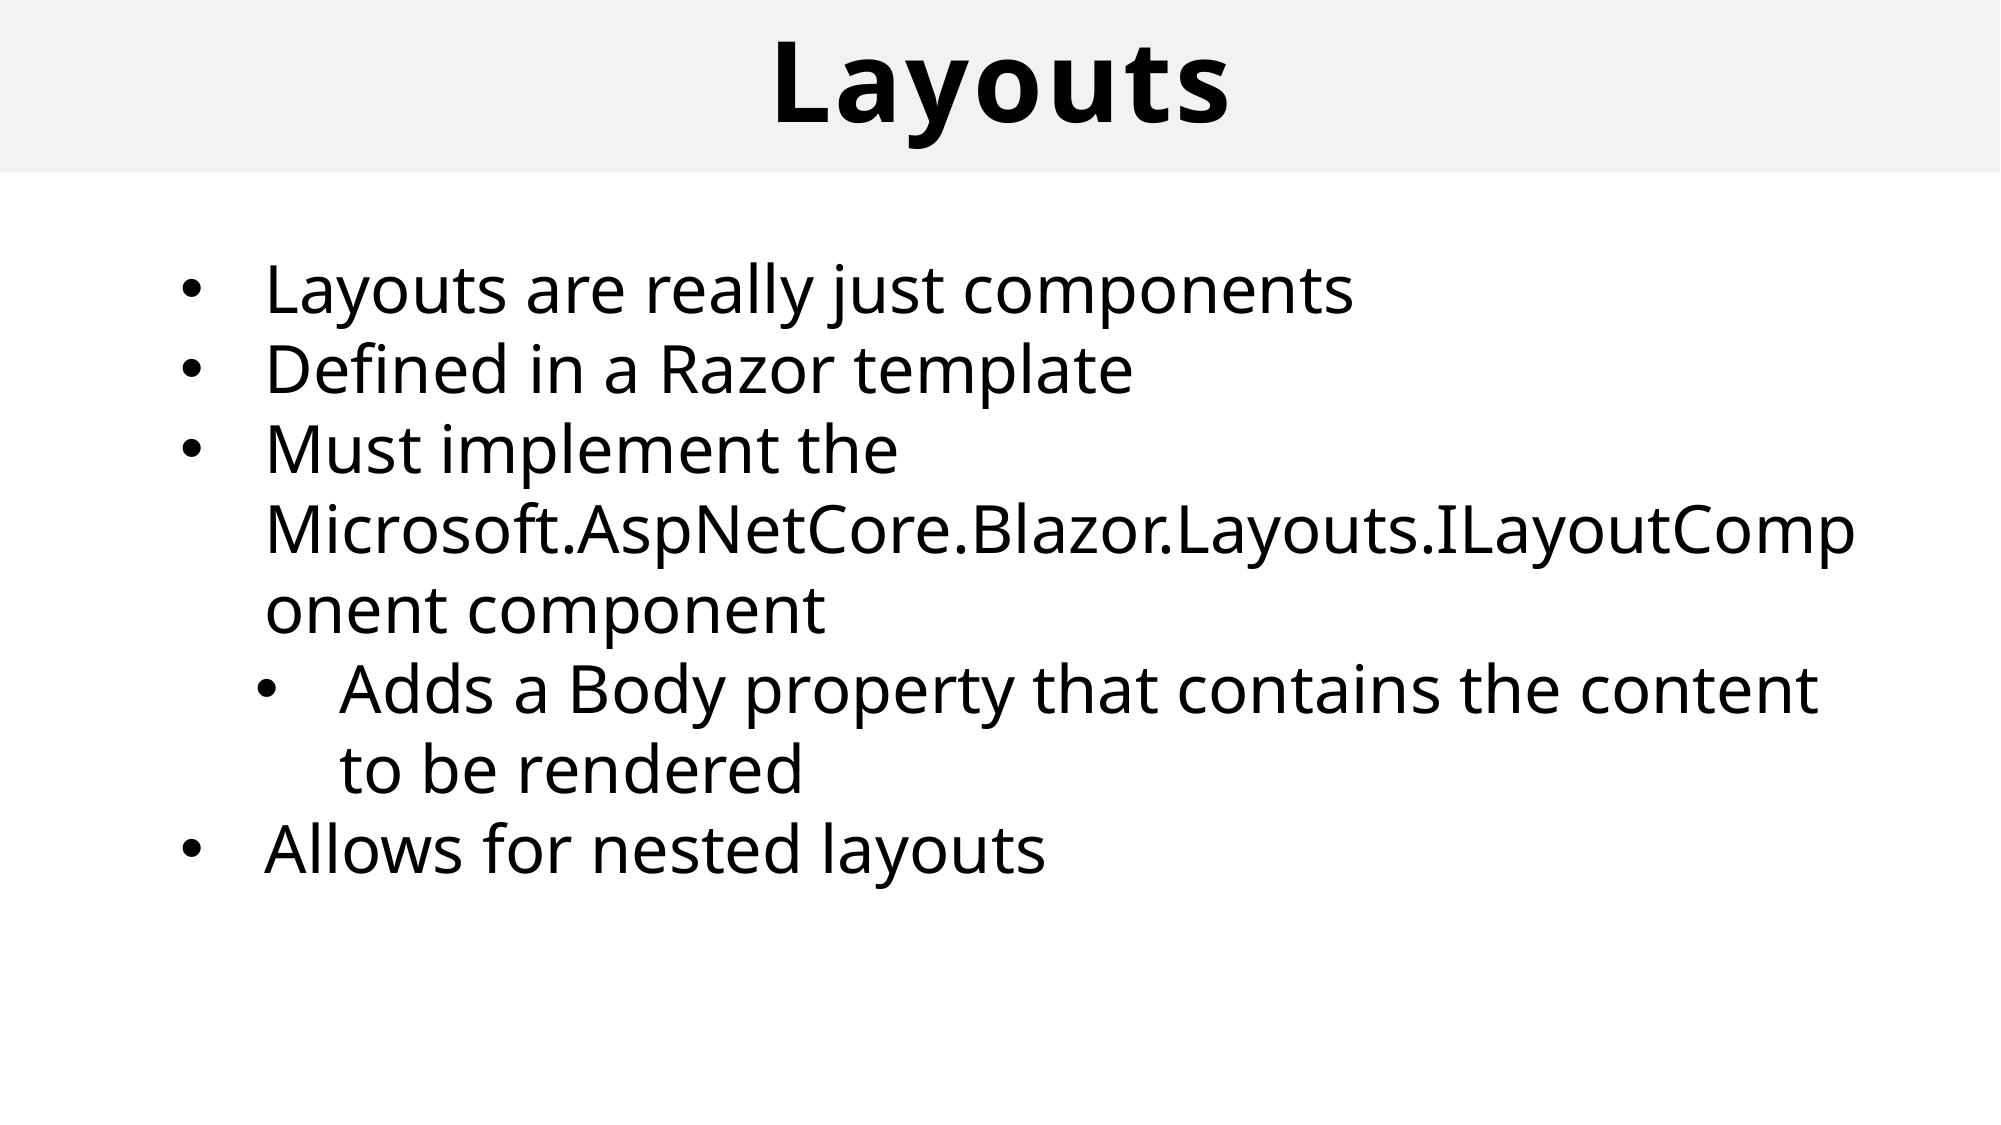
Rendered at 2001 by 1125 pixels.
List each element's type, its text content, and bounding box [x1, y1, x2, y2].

text_box Layouts are really just components Defined in a Razor template Must implement the Microsoft.AspNetCore.Blazor.Layouts.ILayoutComponent component Adds a Body property that contains the content to be rendered Allows for nested layouts [0, 172, 2000, 962]
title Layouts [0, 0, 2000, 172]
